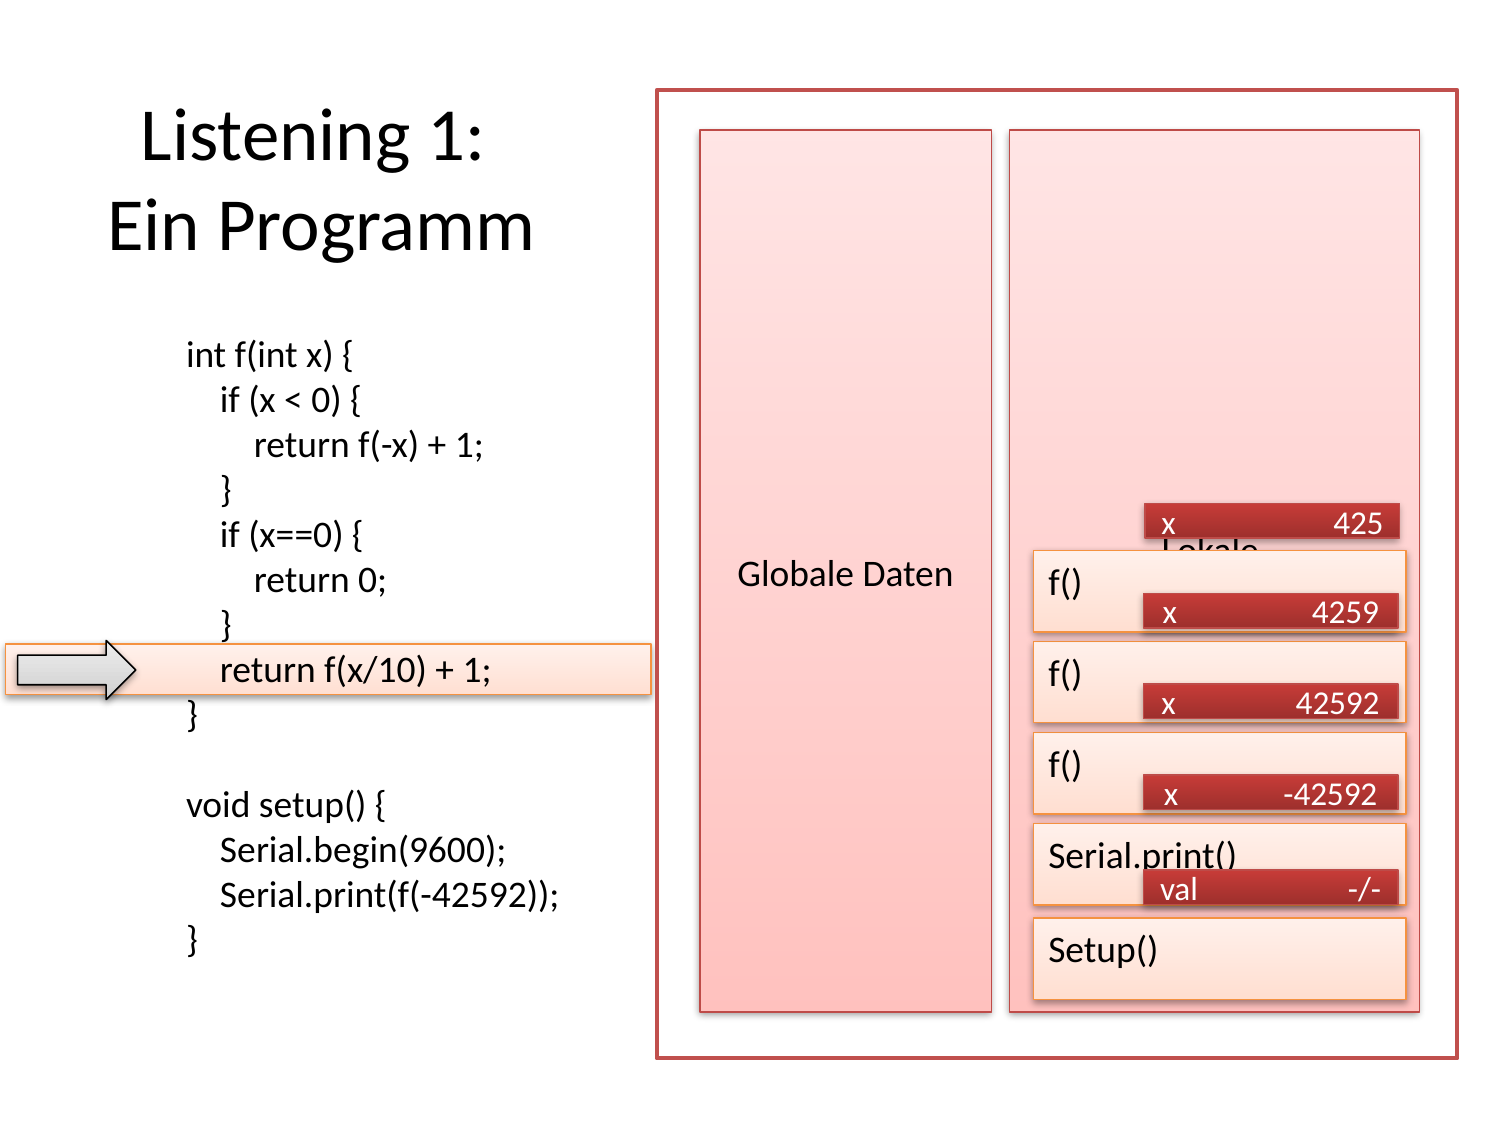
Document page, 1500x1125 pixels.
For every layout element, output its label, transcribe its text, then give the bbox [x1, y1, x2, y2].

text_box Listening 1: Ein Programm [0, 78, 644, 273]
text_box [1033, 641, 1407, 723]
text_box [1033, 732, 1407, 815]
text_box int f(int x) { if (x < 0) { return f(-x) + 1; } if (x==0) { return 0; } return f(x/10) + 1; } void setup() { Serial.begin(9600); Serial.print(f(-42592)); } [171, 322, 650, 638]
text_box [656, 89, 1458, 1059]
text_box int f(int x) { if (x < 0) { return f(-x) + 1; } if (x==0) { return 0; } return f(x/10) + 1; } void setup() { Serial.begin(9600); Serial.print(f(-42592)); } [171, 708, 650, 968]
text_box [1033, 550, 1407, 633]
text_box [5, 640, 650, 700]
